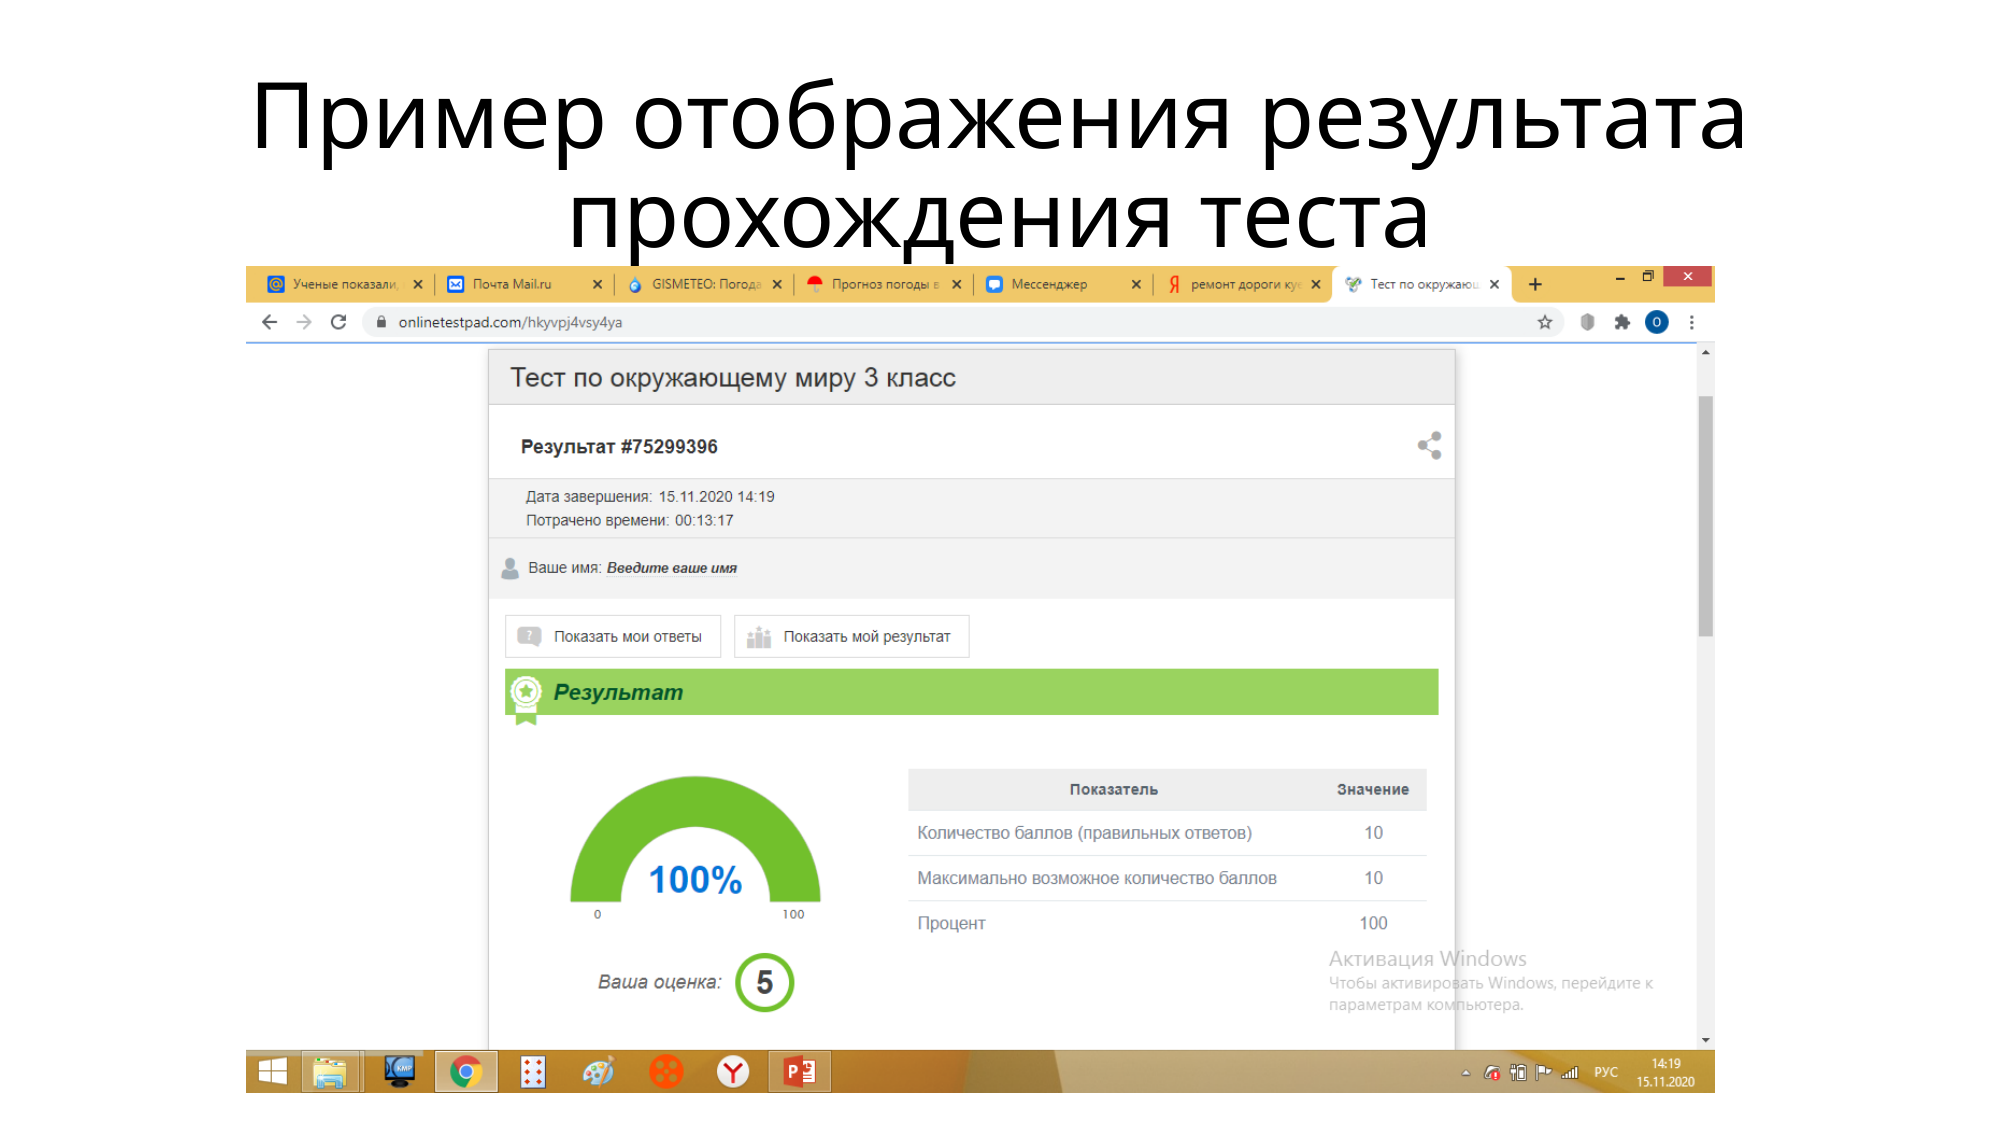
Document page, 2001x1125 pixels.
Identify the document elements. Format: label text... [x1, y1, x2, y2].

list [246, 266, 1715, 1093]
title Пример отображения результата прохождения теста [137, 59, 1863, 278]
